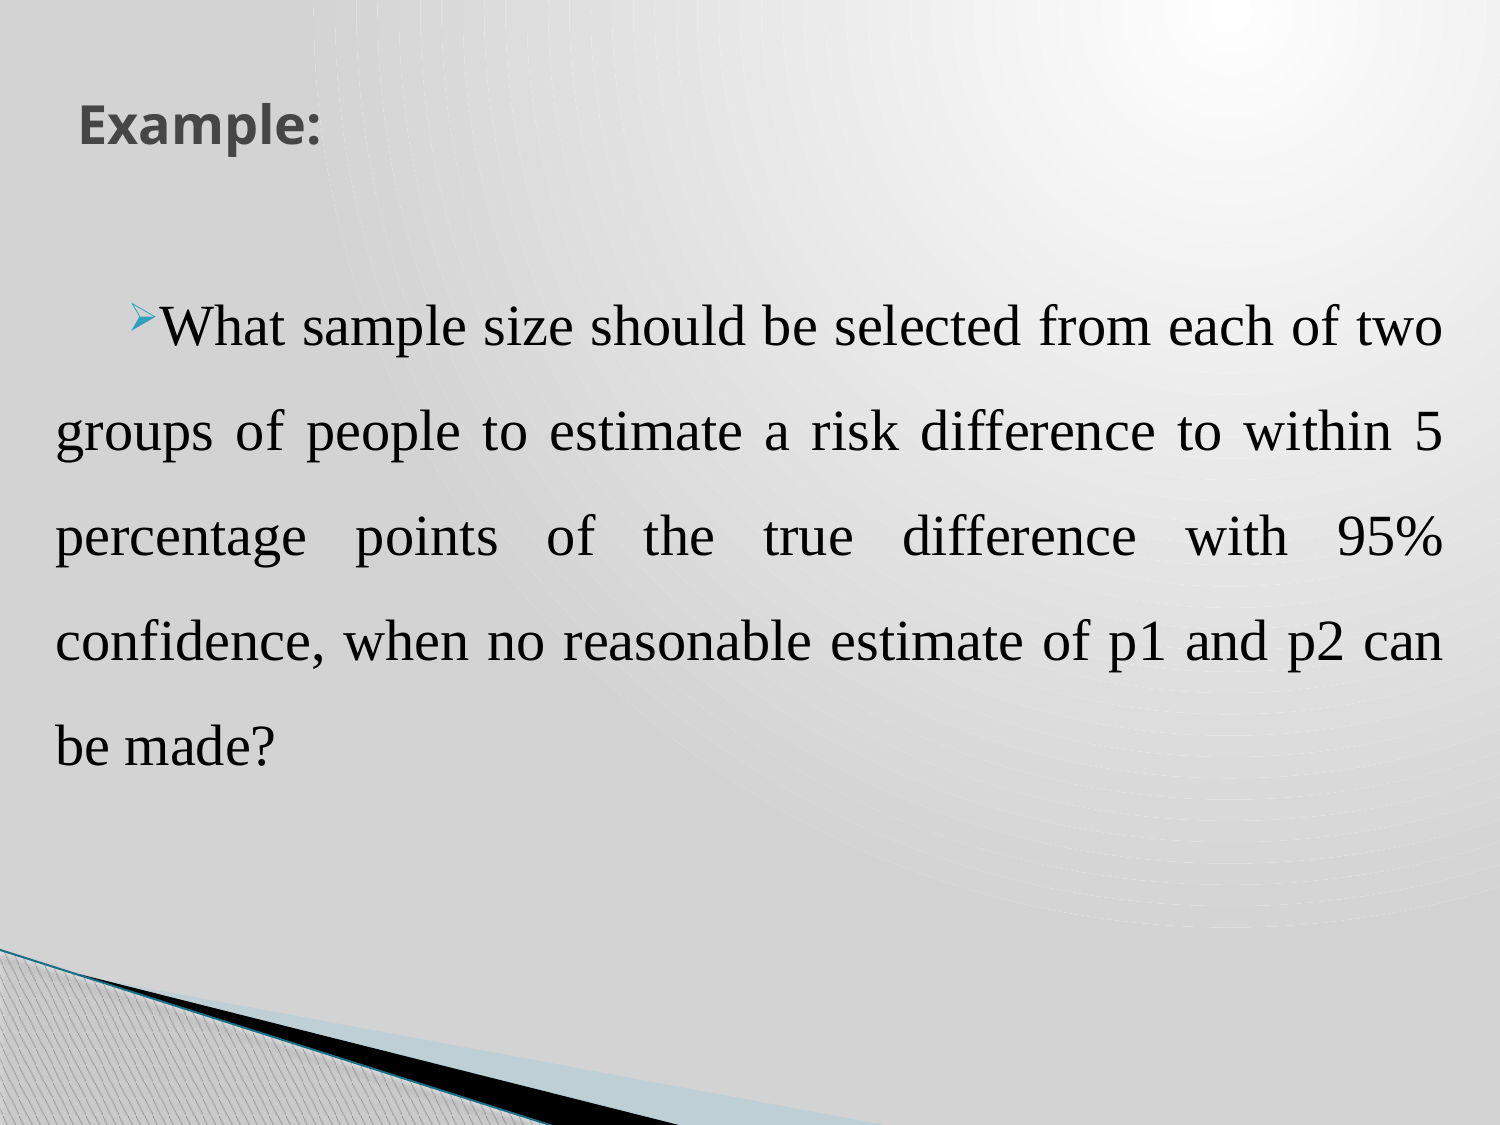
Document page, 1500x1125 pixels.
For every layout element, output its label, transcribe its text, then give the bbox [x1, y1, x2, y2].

title Example: [62, 82, 1413, 163]
list What sample size should be selected from each of two groups of people to estimate a risk difference to within 5 percentage points of the true difference with 95% confidence, when no reasonable estimate of p1 and p2 can be made? [40, 245, 1460, 988]
